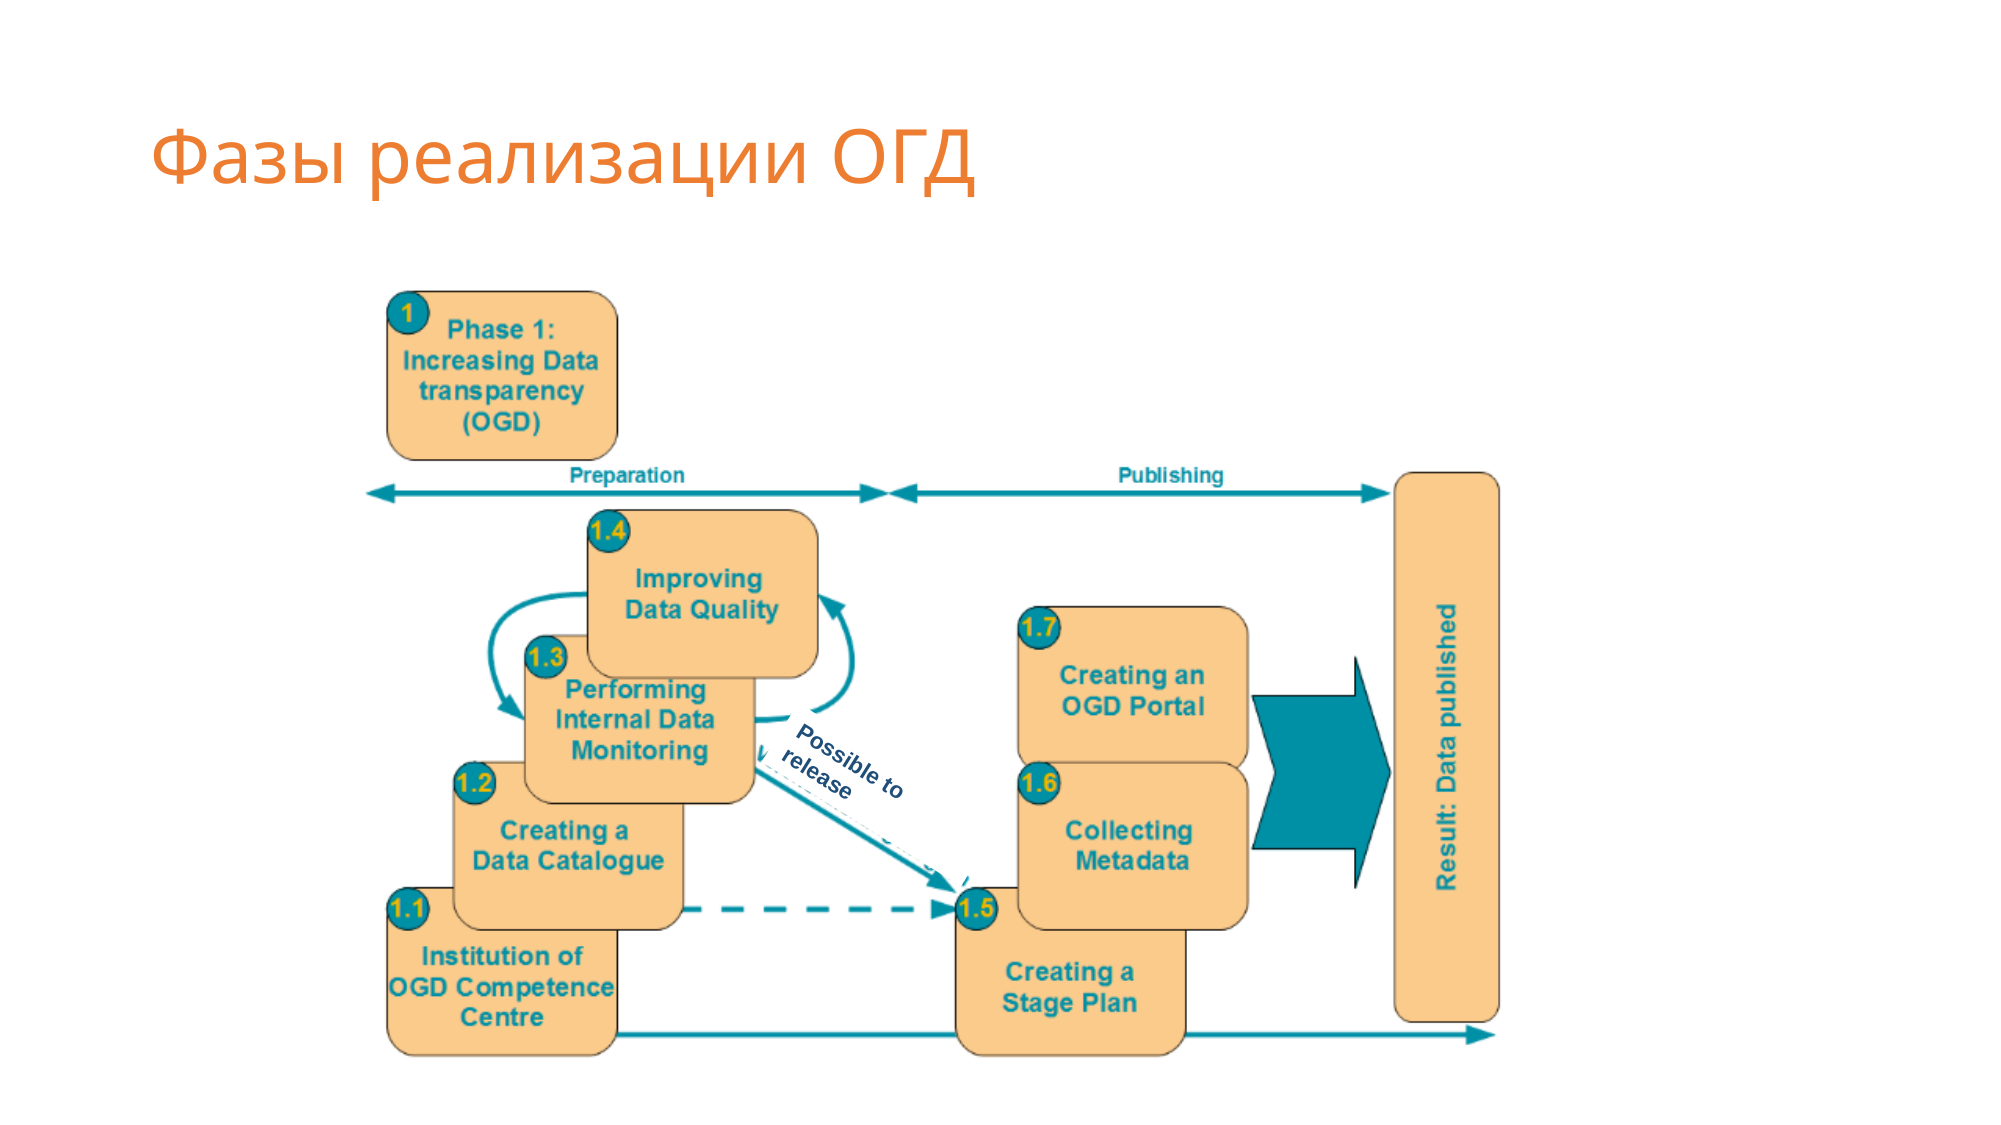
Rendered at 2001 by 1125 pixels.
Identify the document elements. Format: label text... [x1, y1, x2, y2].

title Фазы реализации ОГД [135, 50, 1861, 269]
picture [324, 287, 1566, 1064]
